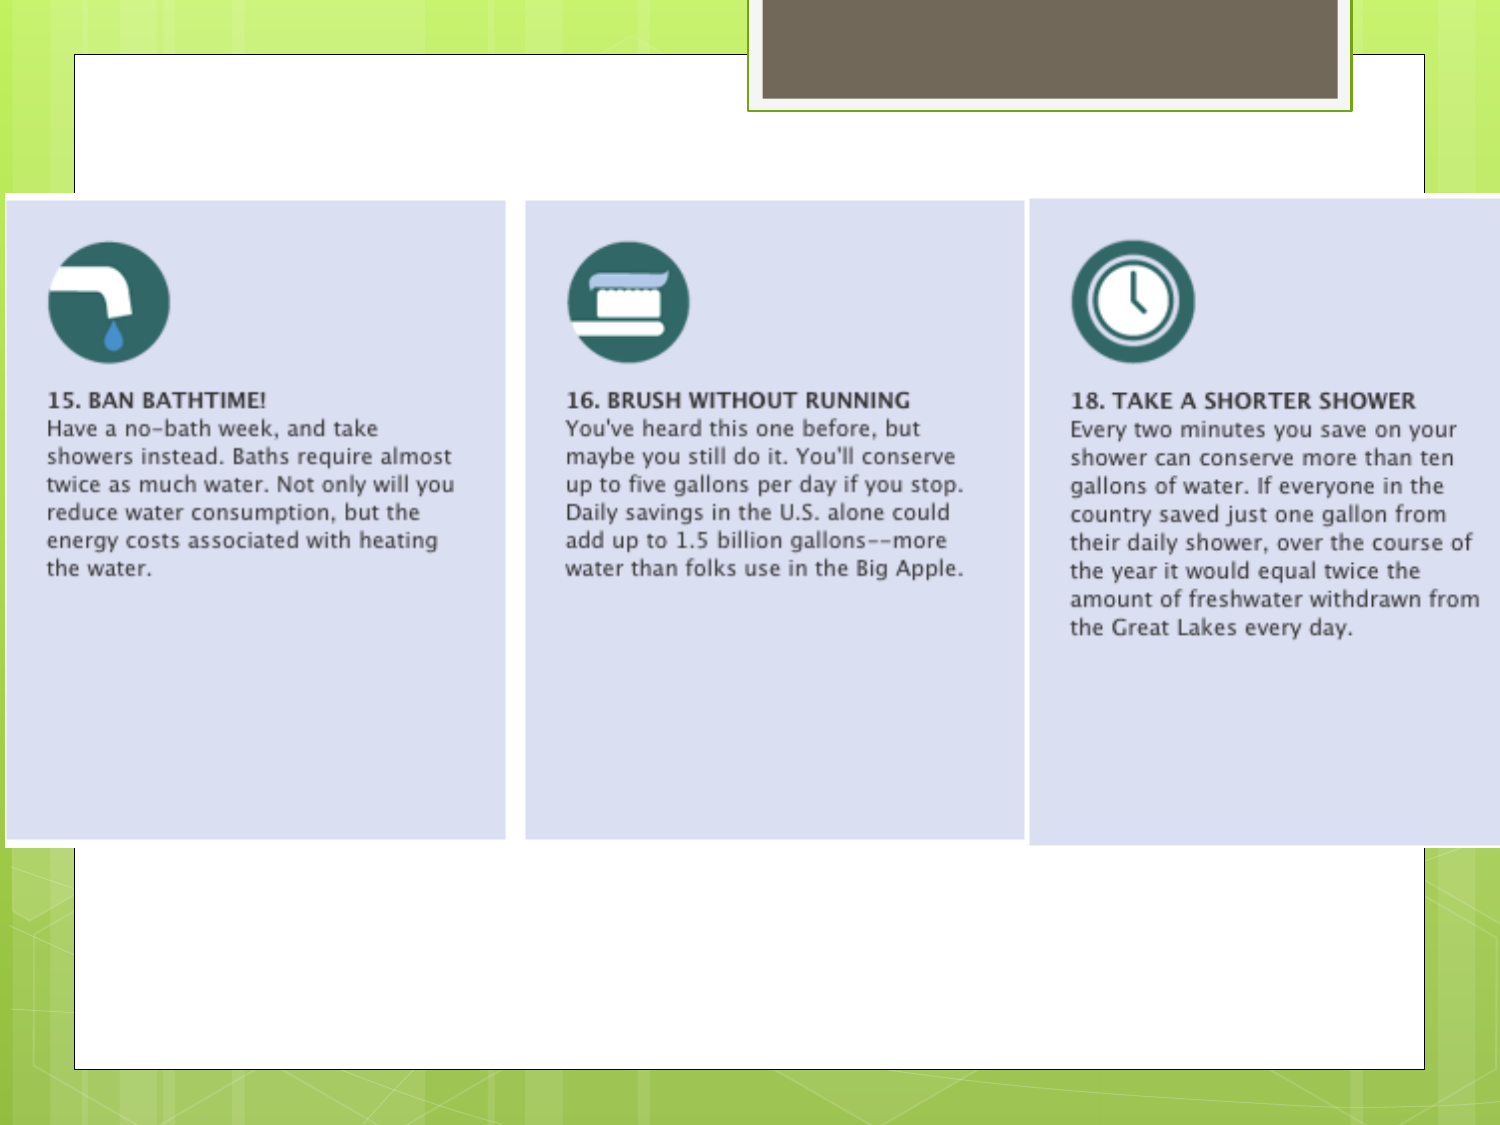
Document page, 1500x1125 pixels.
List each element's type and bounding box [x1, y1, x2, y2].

picture [4, 193, 1500, 849]
